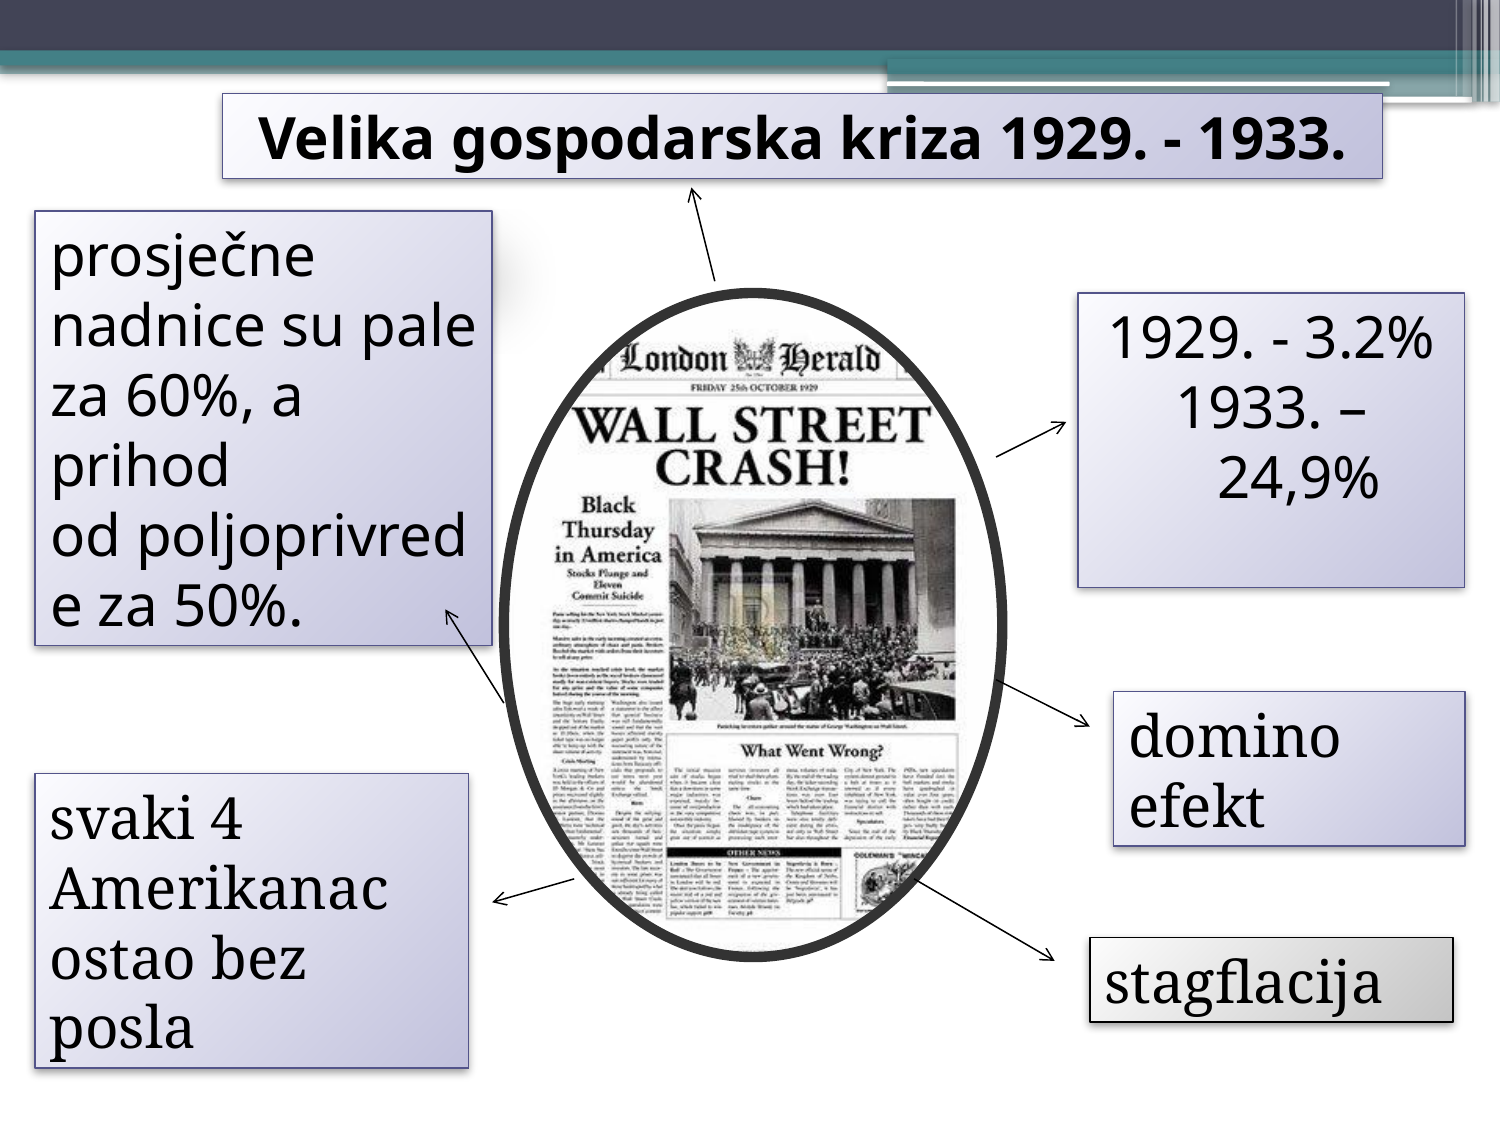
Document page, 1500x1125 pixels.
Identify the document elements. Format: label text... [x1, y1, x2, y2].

text_box stagflacija [1089, 937, 1454, 1023]
text_box prosječne nadnice su pale za 60%, a prihod od poljoprivrede za 50%. [34, 210, 493, 646]
text_box svaki 4 Amerikanac ostao bez posla [34, 773, 469, 1069]
text_box Velika gospodarska kriza 1929. - 1933. [222, 93, 1383, 179]
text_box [995, 421, 1067, 458]
text_box - 3.2% 1933. – 24,9% [1077, 292, 1465, 588]
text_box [427, 626, 522, 686]
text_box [913, 878, 1055, 962]
text_box domino efekt [1113, 691, 1466, 847]
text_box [491, 878, 575, 903]
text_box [655, 222, 751, 247]
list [503, 292, 1003, 958]
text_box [995, 679, 1091, 727]
